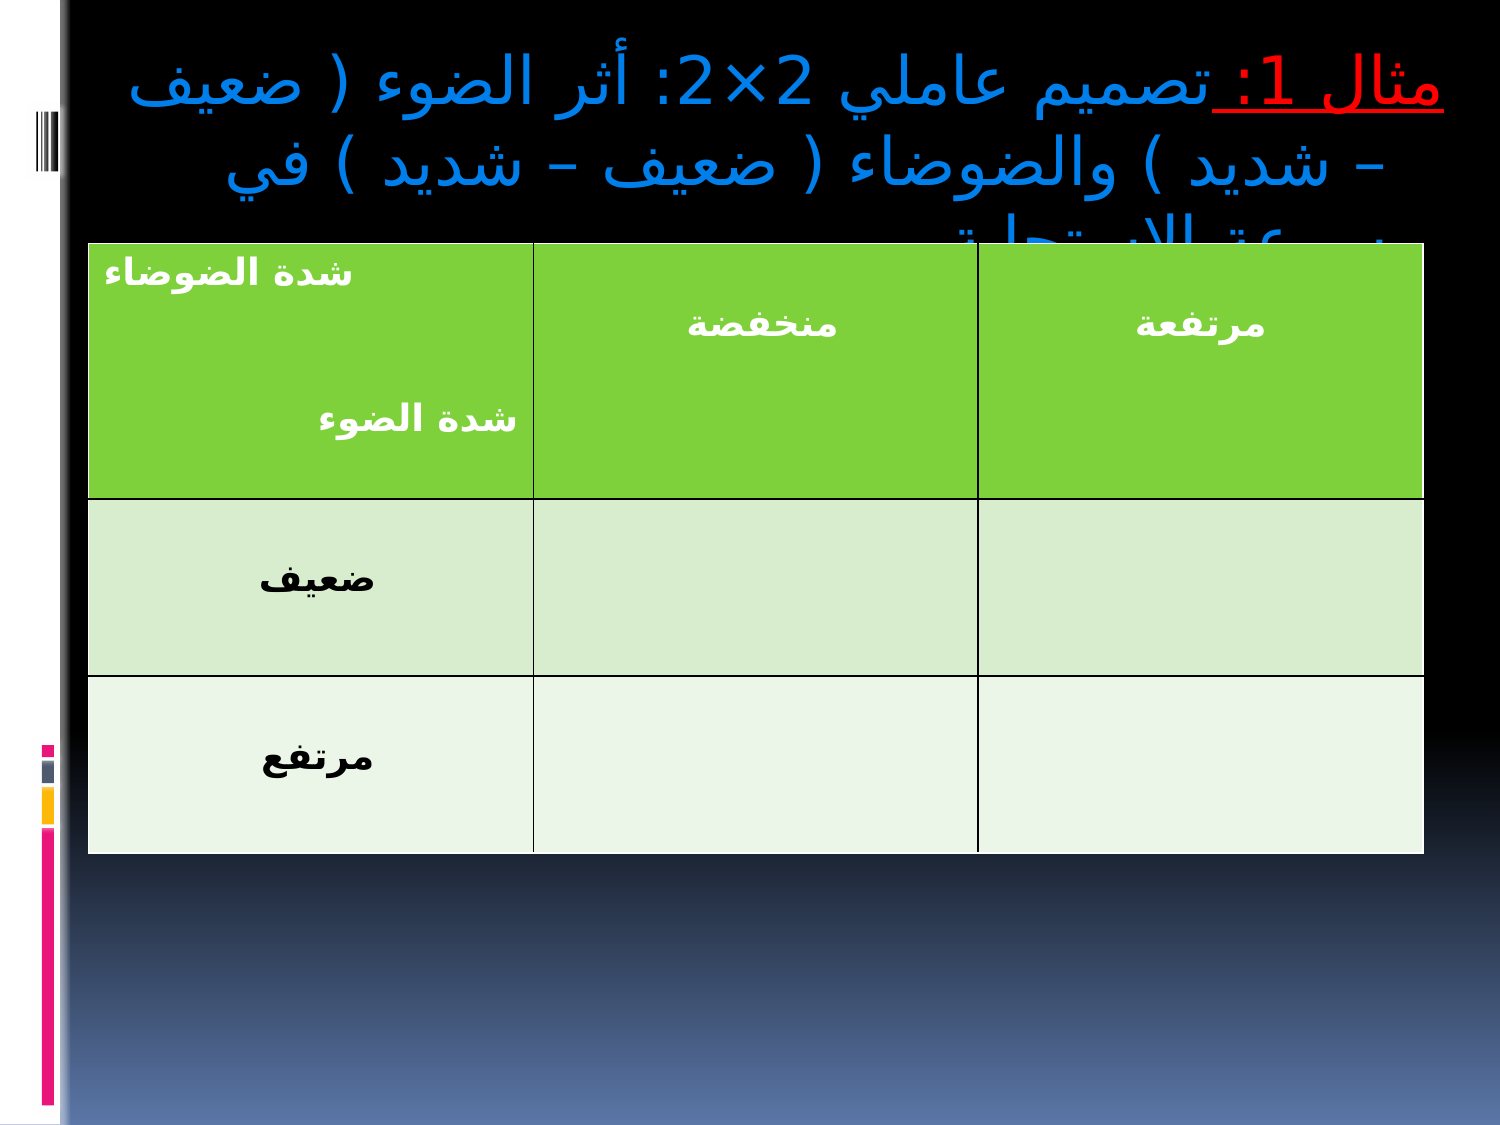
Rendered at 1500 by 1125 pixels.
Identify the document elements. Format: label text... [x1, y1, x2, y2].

table_cell [534, 500, 977, 675]
table_cell [979, 677, 1422, 852]
table_cell [534, 677, 977, 852]
table_cell مرتفع [89, 677, 533, 852]
table_cell ضعيف [89, 500, 533, 675]
table_header مرتفعة [979, 244, 1422, 498]
table_cell [979, 500, 1422, 675]
list مثال 1: تصميم عاملي 2×2: أثر الضوء ( ضعيف – شديد ) والضوضاء ( ضعيف – شديد ) في سرعة الاستجابة. [76, 30, 1471, 1094]
table_header شدة الضوضاء شدة الضوء [89, 244, 533, 498]
table_header منخفضة [534, 244, 977, 498]
